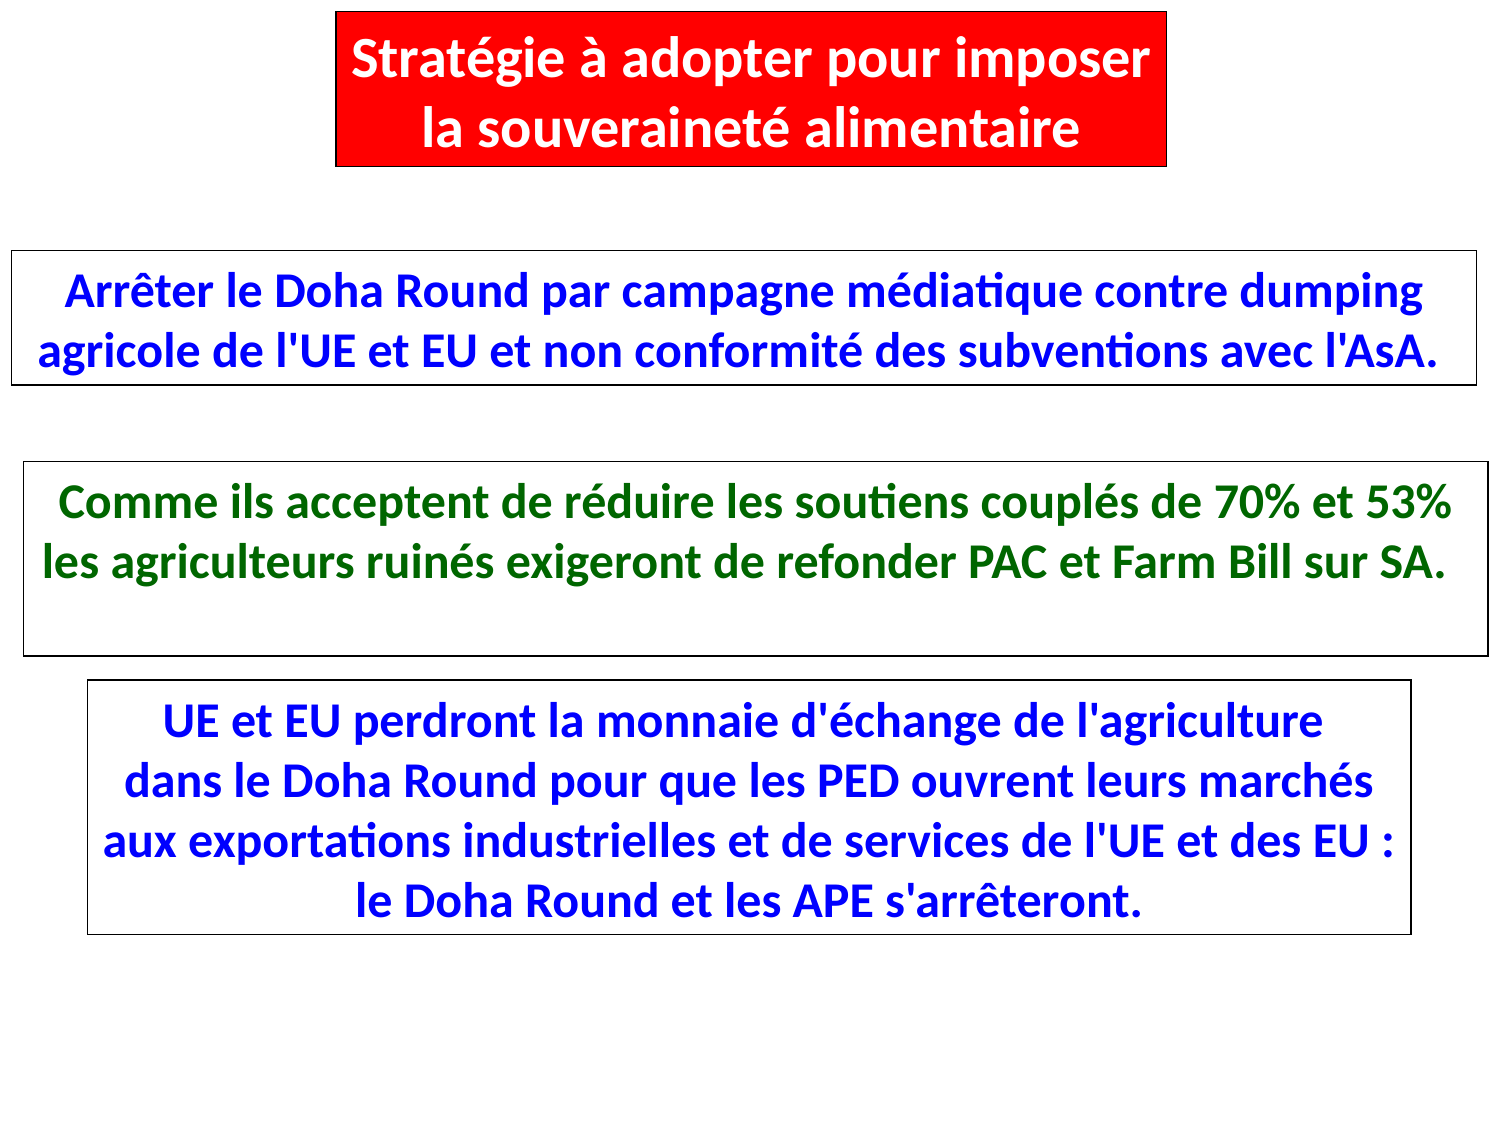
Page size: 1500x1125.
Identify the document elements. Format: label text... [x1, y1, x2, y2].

text_box UE et EU perdront la monnaie d'échange de l'agriculture dans le Doha Round pour que les PED ouvrent leurs marchés aux exportations industrielles et de services de l'UE et des EU : le Doha Round et les APE s'arrêteront. [87, 679, 1411, 935]
text_box Arrêter le Doha Round par campagne médiatique contre dumping agricole de l'UE et EU et non conformité des subventions avec l'AsA. [11, 250, 1477, 386]
text_box Stratégie à adopter pour imposer la souveraineté alimentaire [336, 11, 1167, 167]
text_box Comme ils acceptent de réduire les soutiens couplés de 70% et 53% les agriculteurs ruinés exigeront de refonder PAC et Farm Bill sur SA. [23, 461, 1489, 656]
